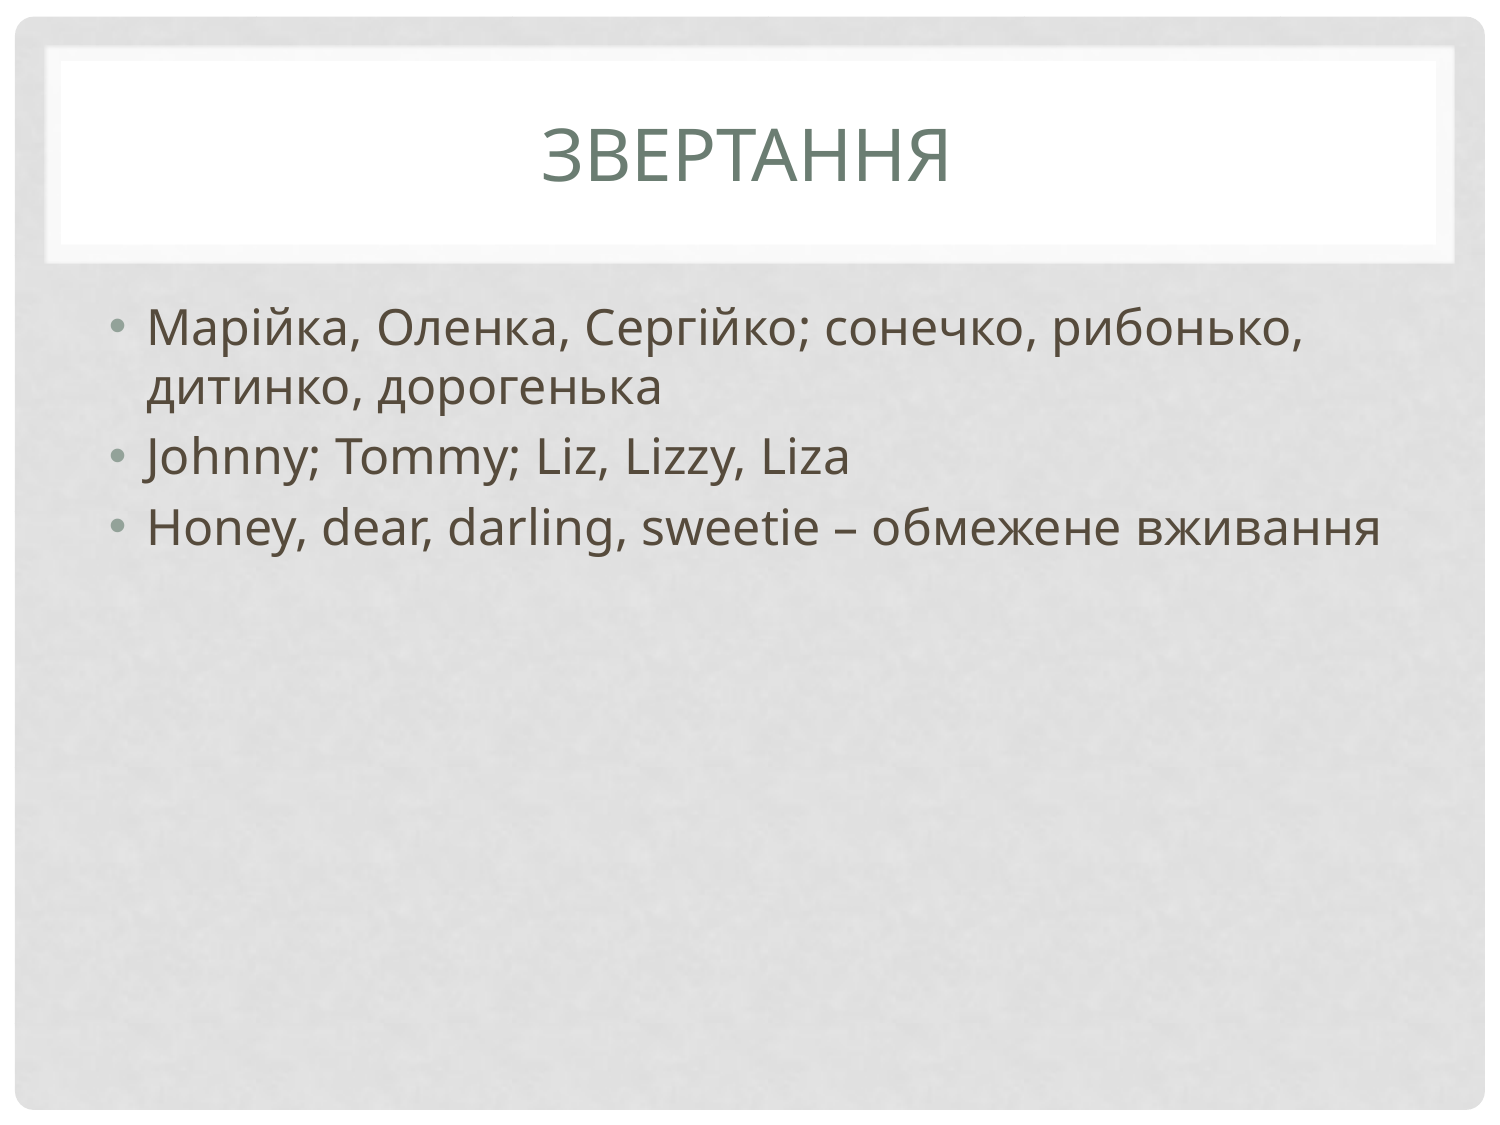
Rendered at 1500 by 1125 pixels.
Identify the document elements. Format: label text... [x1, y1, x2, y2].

list Марійка, Оленка, Сергійко; сонечко, рибонько, дитинко, дорогенька Johnny; Tommy; Liz, Lizzy, Liza Honey, dear, darling, sweetie – обмежене вживання [75, 287, 1425, 1005]
title звертання [69, 66, 1425, 238]
